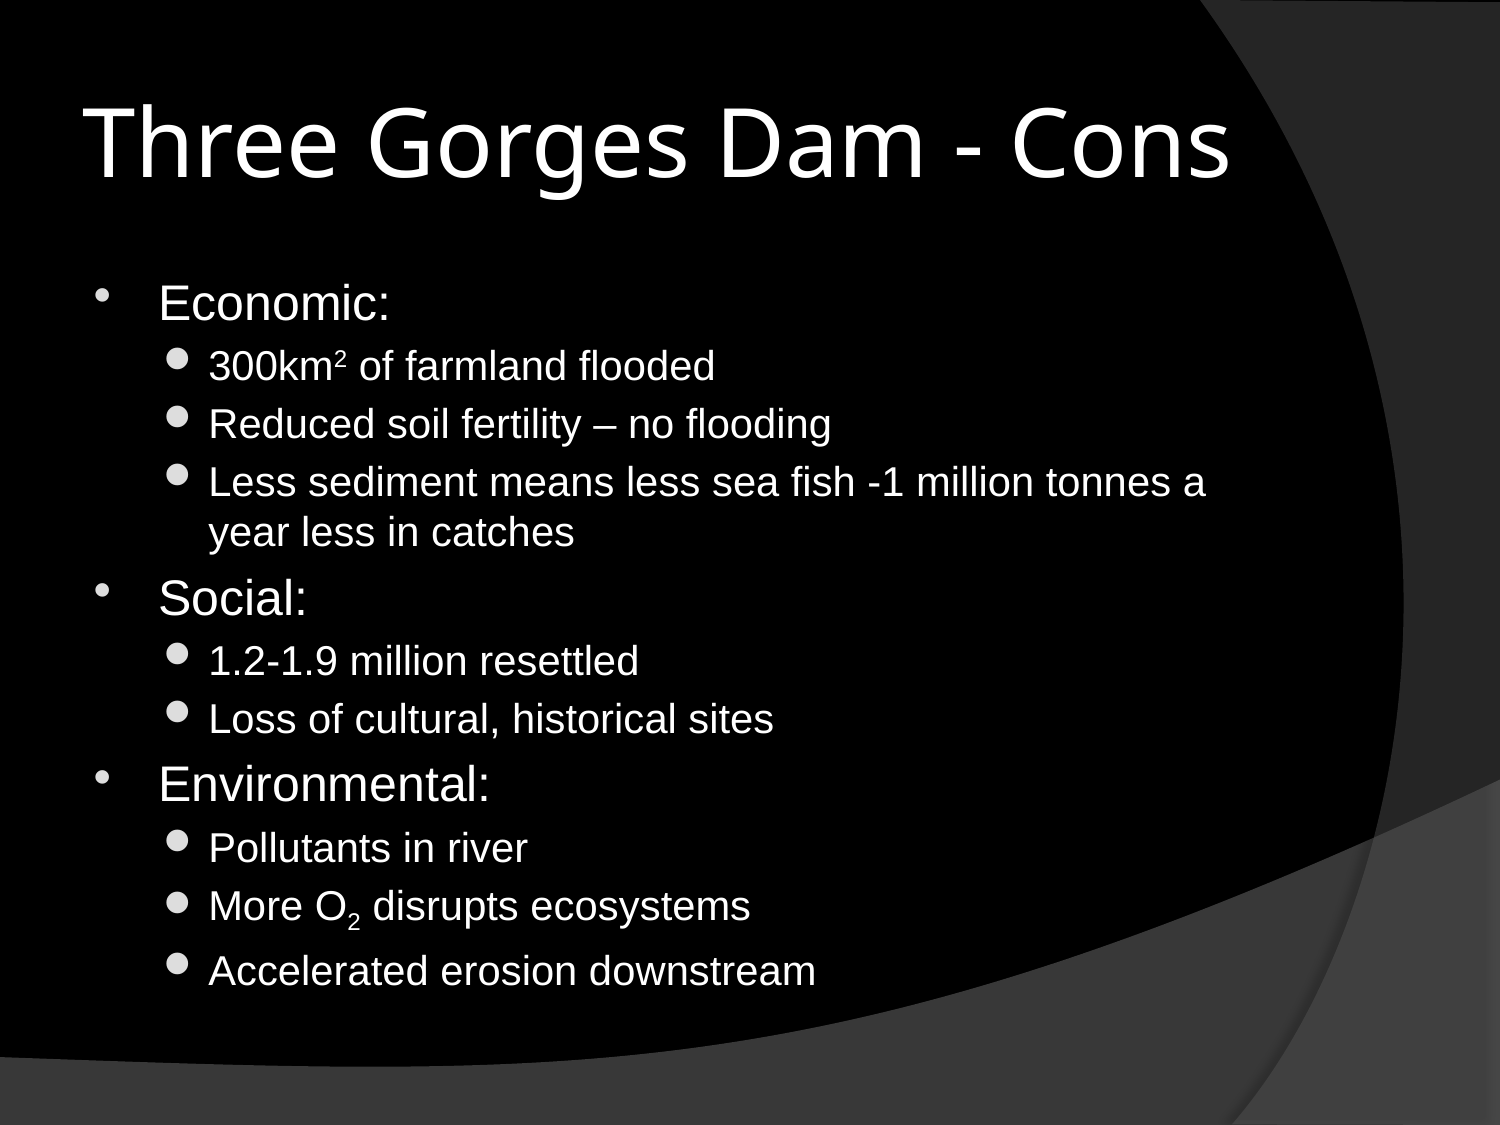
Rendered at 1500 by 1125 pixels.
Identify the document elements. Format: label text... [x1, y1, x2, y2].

list Economic: 300km2 of farmland flooded Reduced soil fertility – no flooding Less sediment means less sea fish -1 million tonnes a year less in catches Social: 1.2-1.9 million resettled Loss of cultural, historical sites Environmental: Pollutants in river More O2 disrupts ecosystems Accelerated erosion downstream [75, 262, 1300, 1055]
title Three Gorges Dam - Cons [75, 45, 1300, 233]
